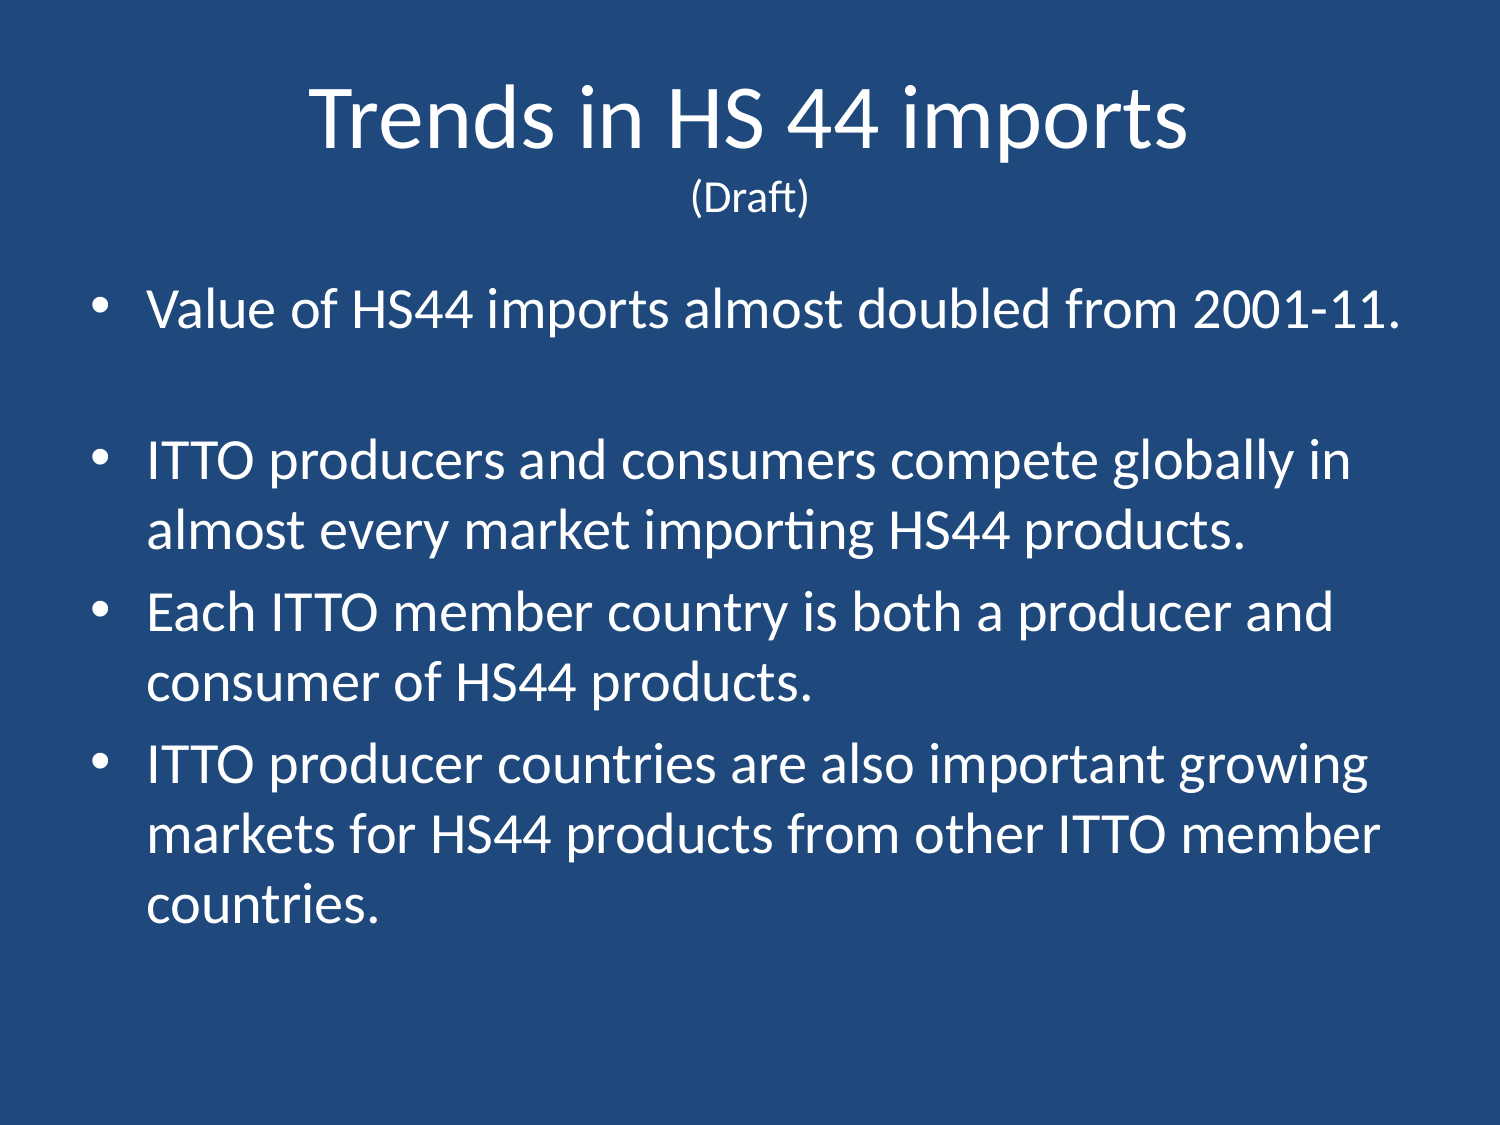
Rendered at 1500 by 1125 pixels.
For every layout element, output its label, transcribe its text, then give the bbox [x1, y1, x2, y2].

title Trends in HS 44 imports (Draft) [75, 45, 1425, 233]
list Value of HS44 imports almost doubled from 2001-11. ITTO producers and consumers compete globally in almost every market importing HS44 products. Each ITTO member country is both a producer and consumer of HS44 products. ITTO producer countries are also important growing markets for HS44 products from other ITTO member countries. [75, 262, 1425, 1063]
